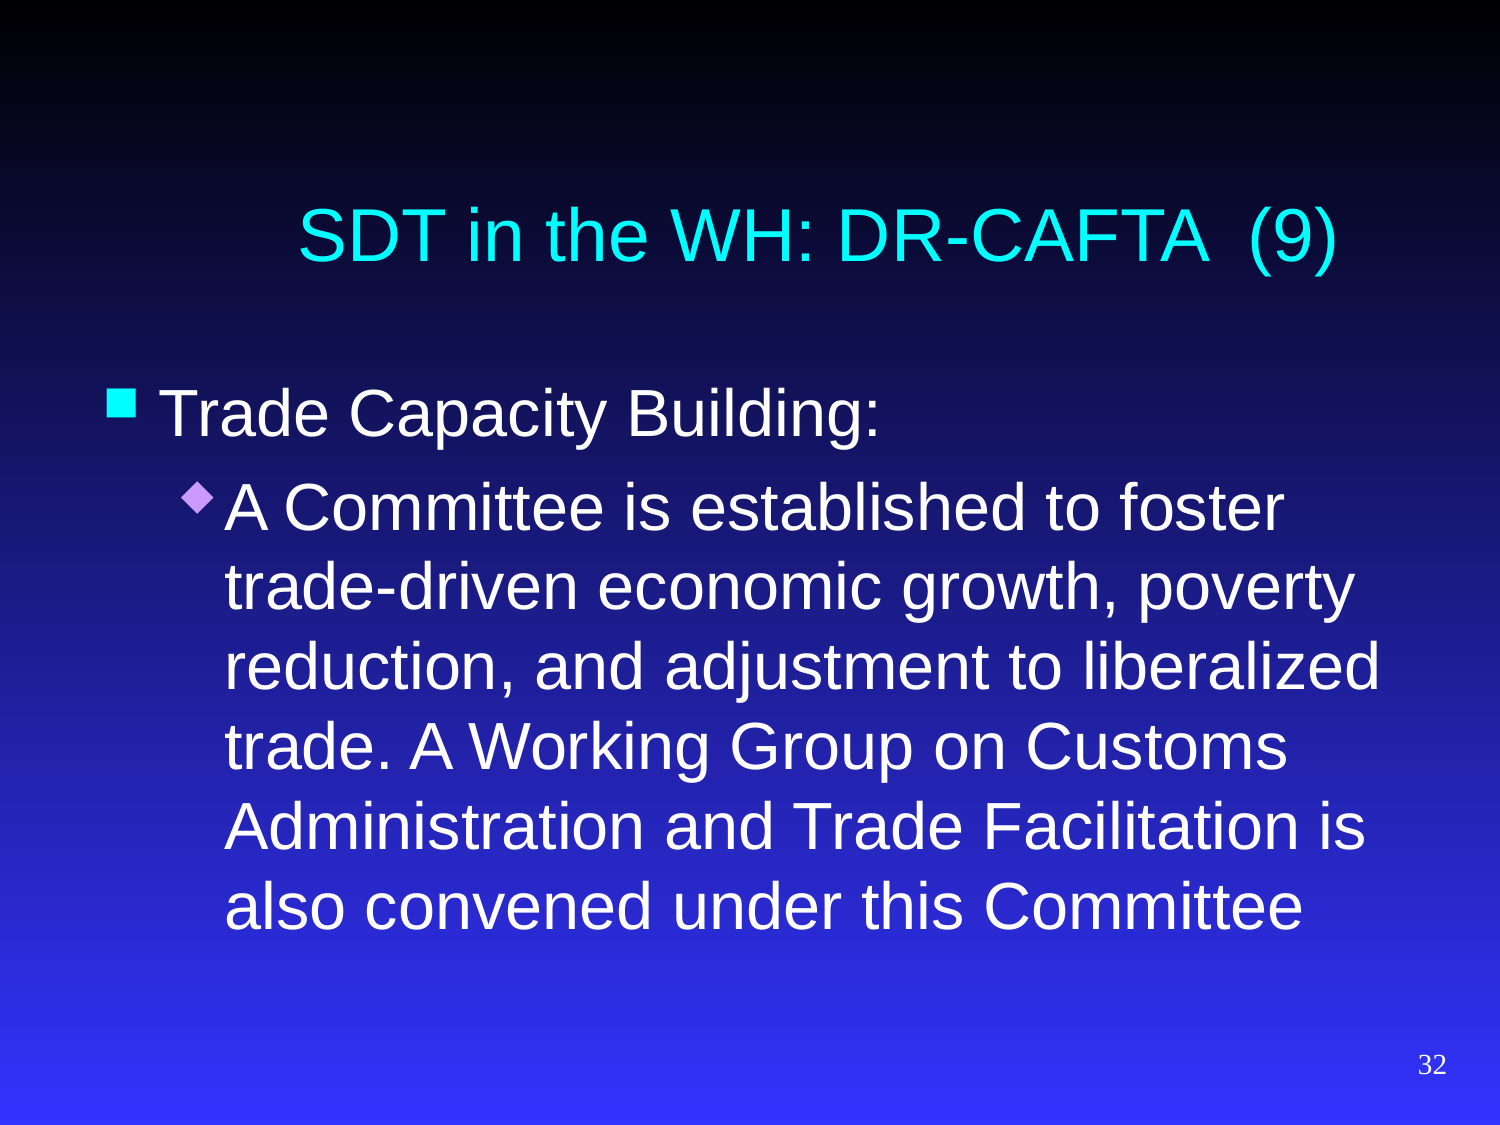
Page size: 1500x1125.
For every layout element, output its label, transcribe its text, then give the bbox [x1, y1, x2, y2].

list Trade Capacity Building: A Committee is established to foster trade-driven economic growth, poverty reduction, and adjustment to liberalized trade. A Working Group on Customs Administration and Trade Facilitation is also convened under this Committee [87, 362, 1468, 1063]
title SDT in the WH: DR-CAFTA (9) [137, 99, 1500, 363]
slide_number 32 [1149, 1063, 1463, 1101]
